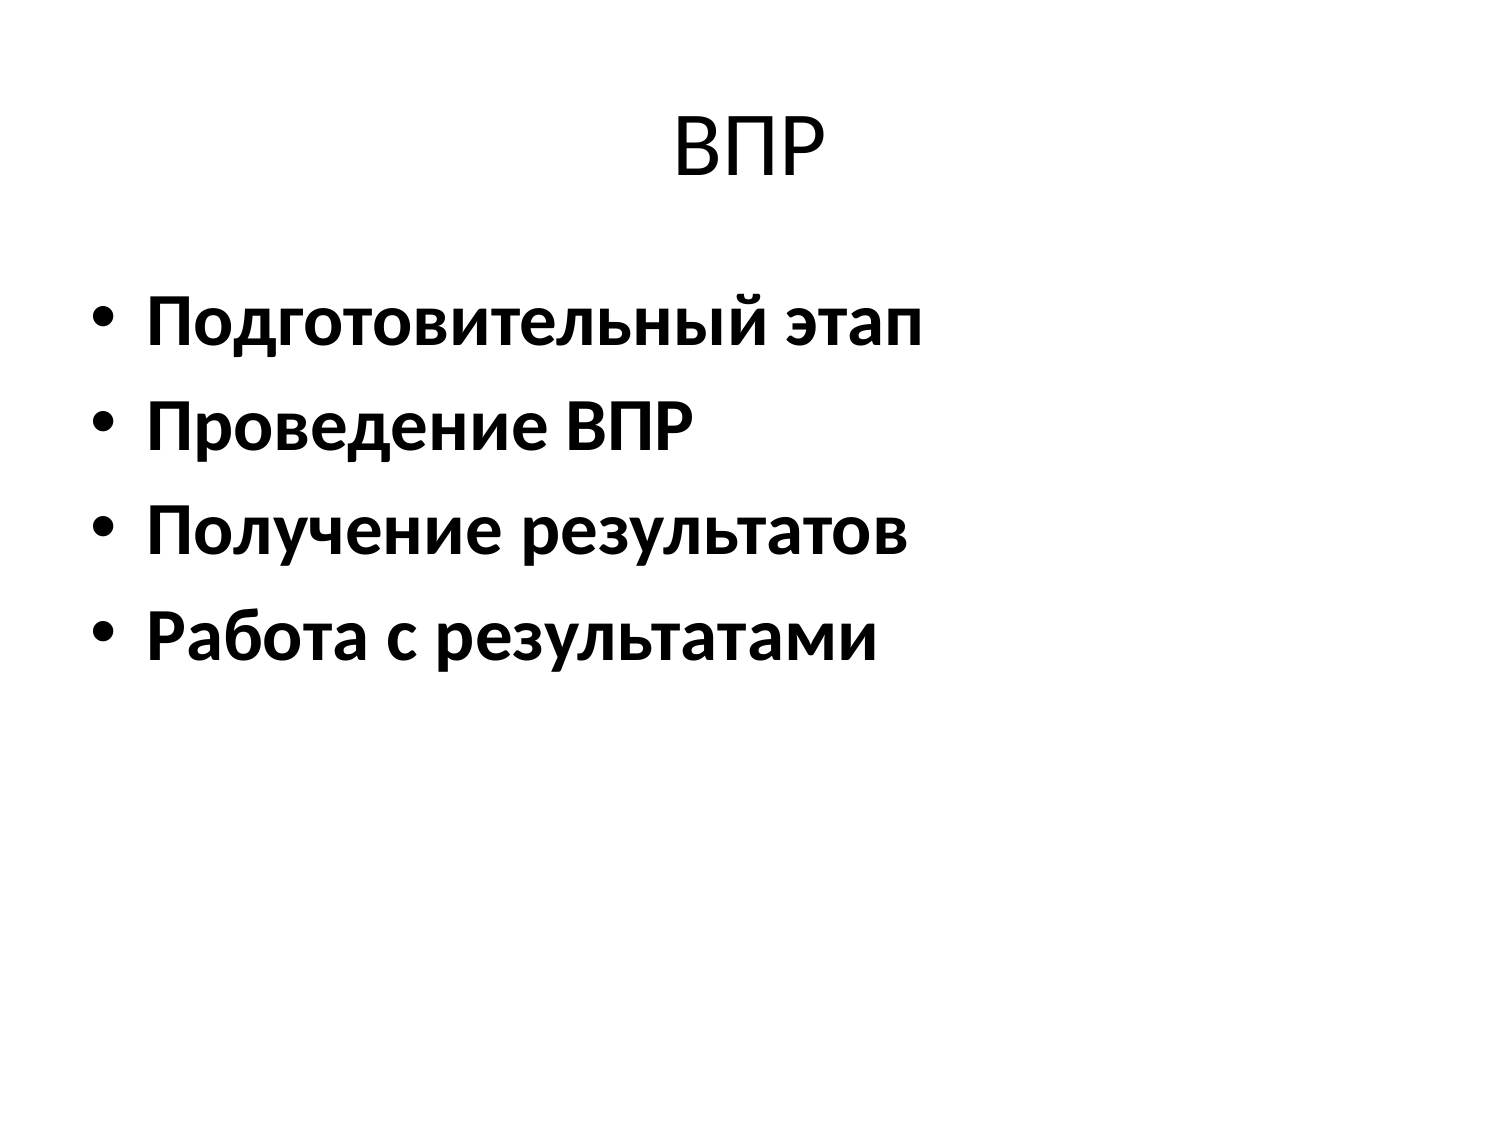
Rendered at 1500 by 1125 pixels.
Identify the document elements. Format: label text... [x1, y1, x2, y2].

list Подготовительный этап Проведение ВПР Получение результатов Работа с результатами [75, 262, 1425, 1005]
title ВПР [75, 45, 1425, 233]
